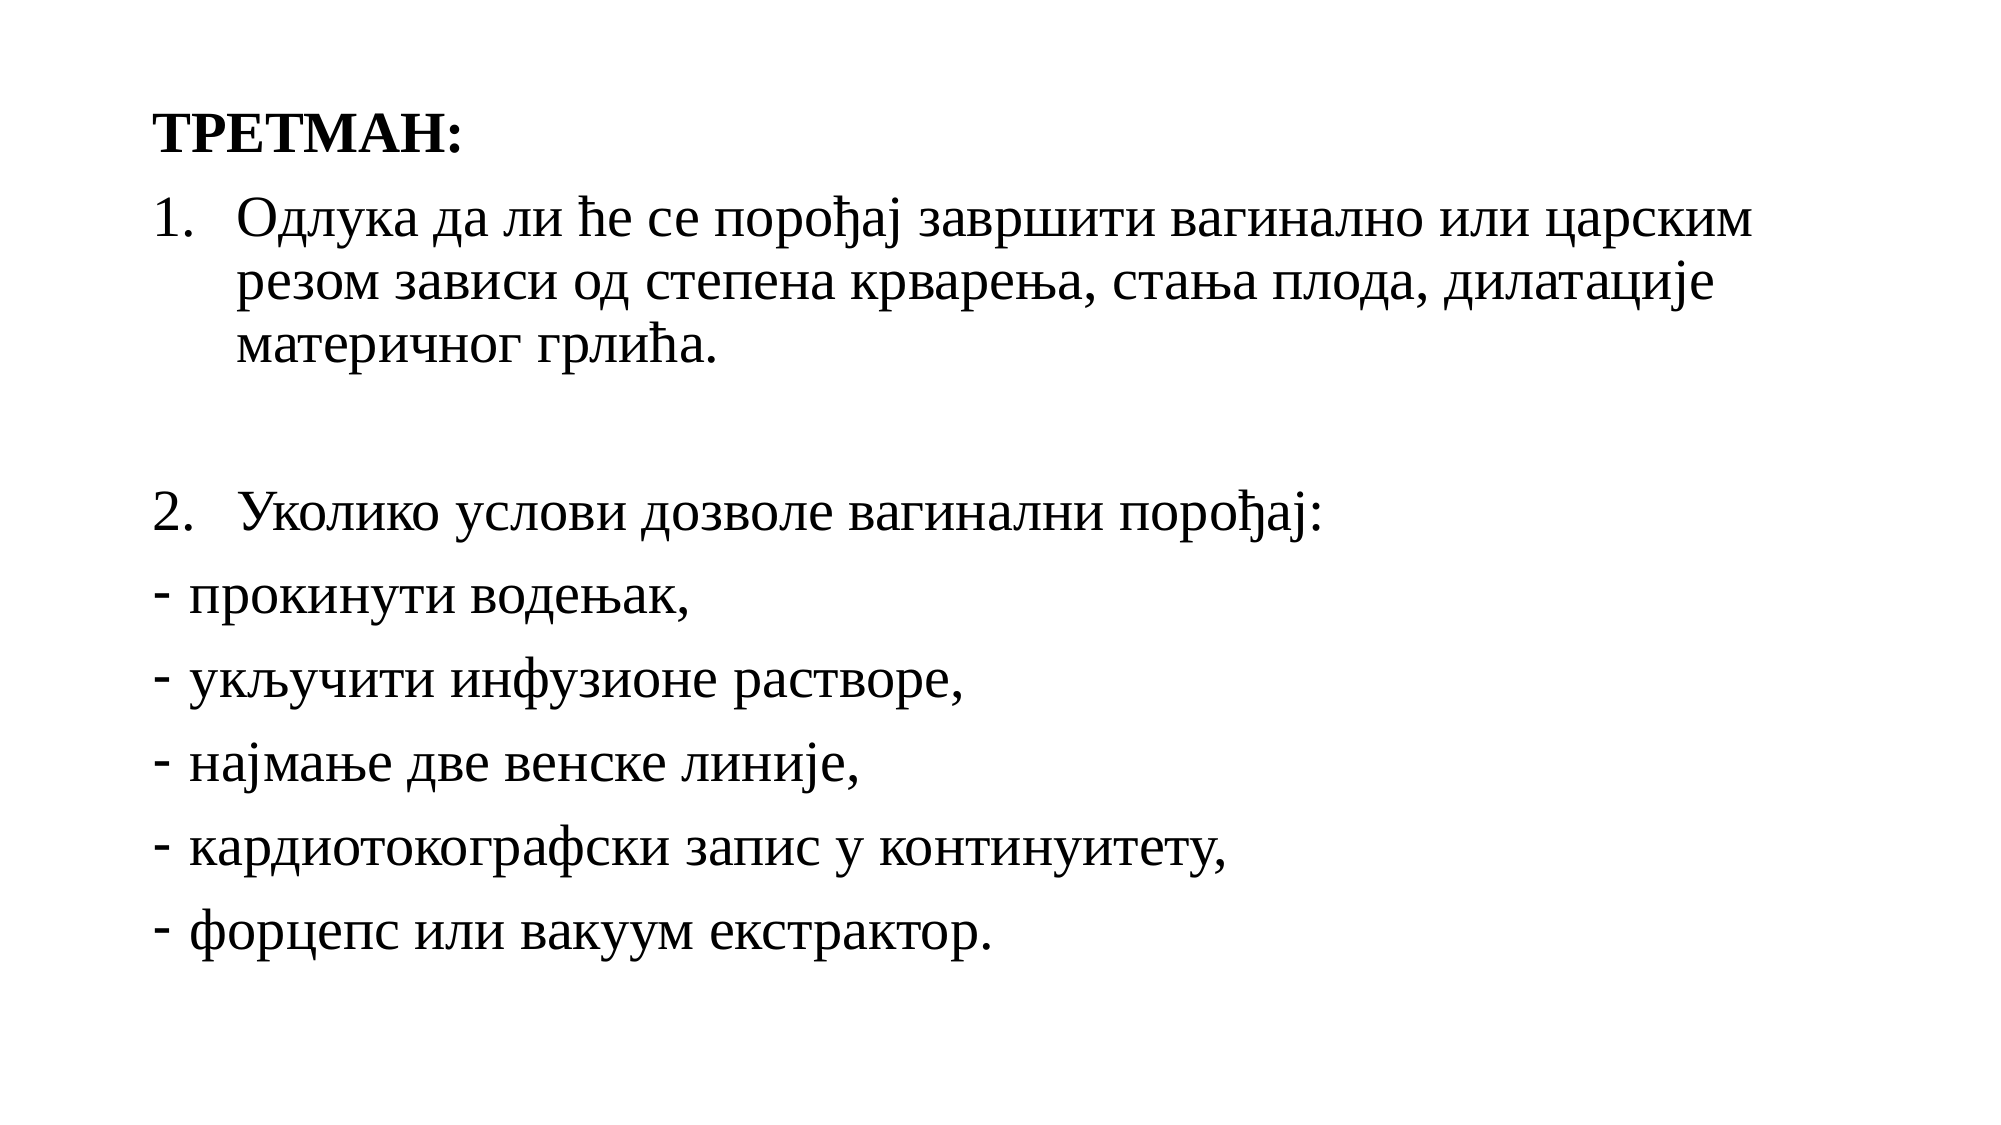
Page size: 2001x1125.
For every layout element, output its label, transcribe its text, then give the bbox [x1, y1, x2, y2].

list ТРЕТМАН: Одлука да ли ће се порођај завршити вагинално или царским резом зависи од степена крварења, стања плода, дилатације материчног грлића. Уколико услови дозволе вагинални порођај: прокинути водењак, укључити инфузионе растворе, најмање две венске линије, кардиотокографски запис у континуитету, форцепс или вакуум екстрактор. [137, 95, 1863, 1014]
